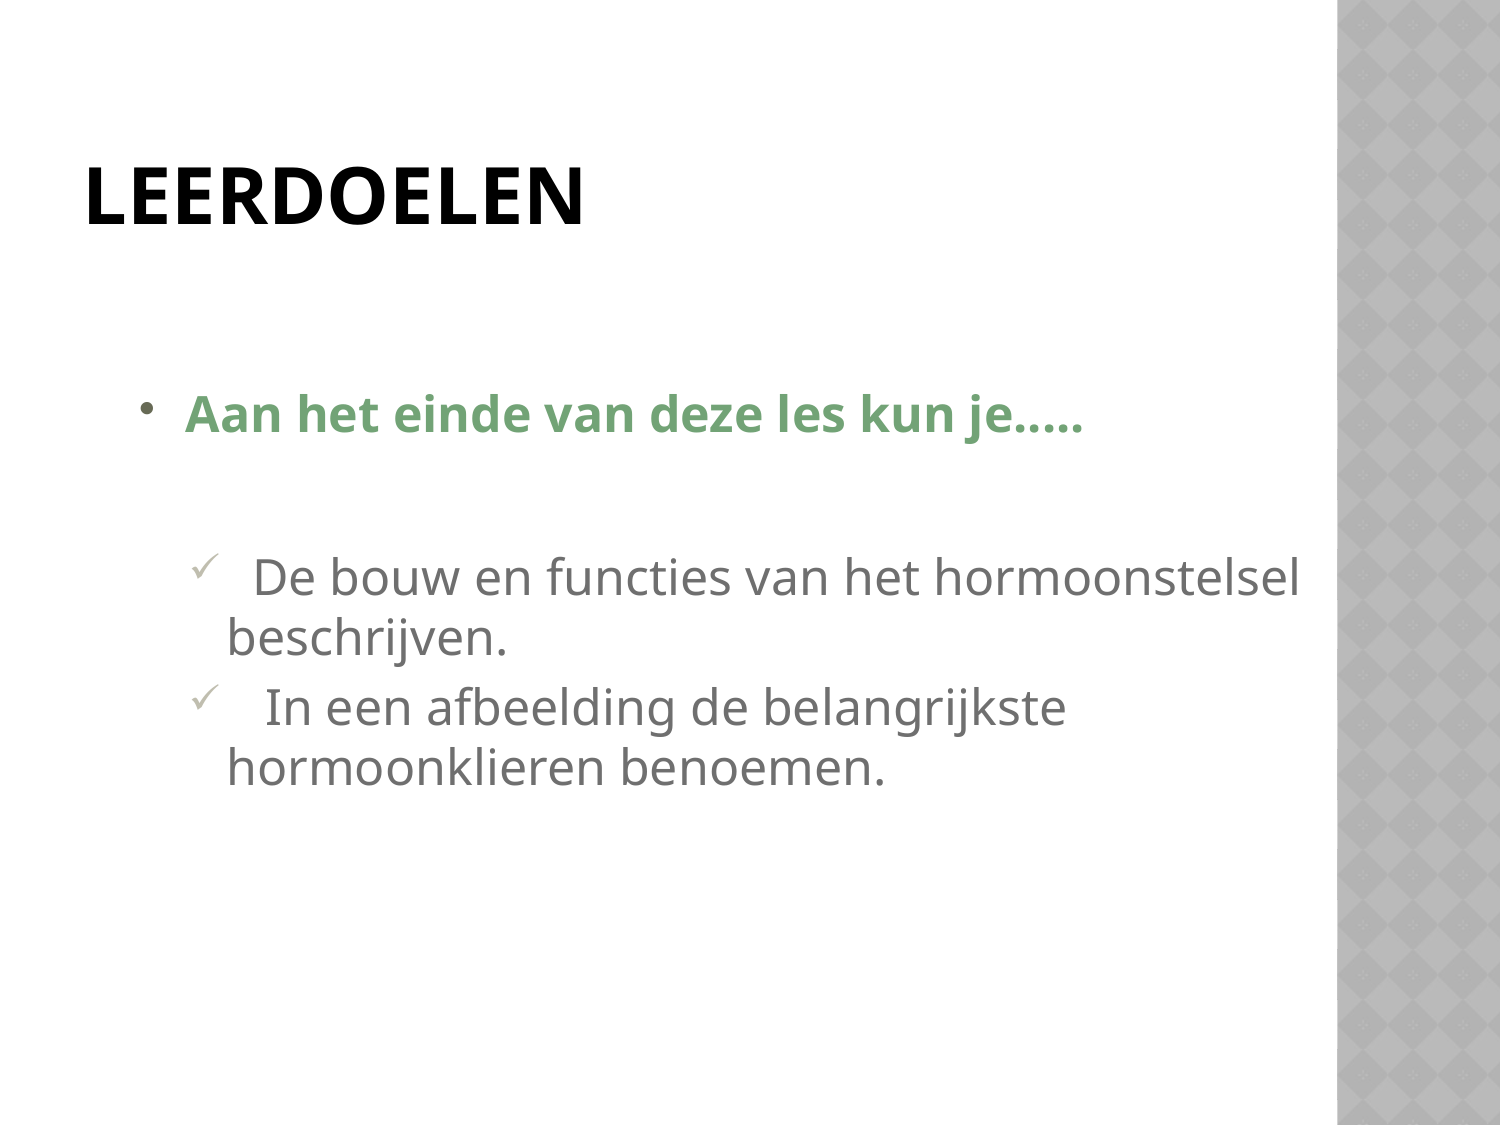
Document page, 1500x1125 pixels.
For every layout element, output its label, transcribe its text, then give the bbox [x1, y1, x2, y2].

title Leerdoelen [75, 52, 1263, 240]
list Aan het einde van deze les kun je..... De bouw en functies van het hormoonstelsel beschrijven. In een afbeelding de belangrijkste hormoonklieren benoemen. [126, 375, 1407, 1035]
